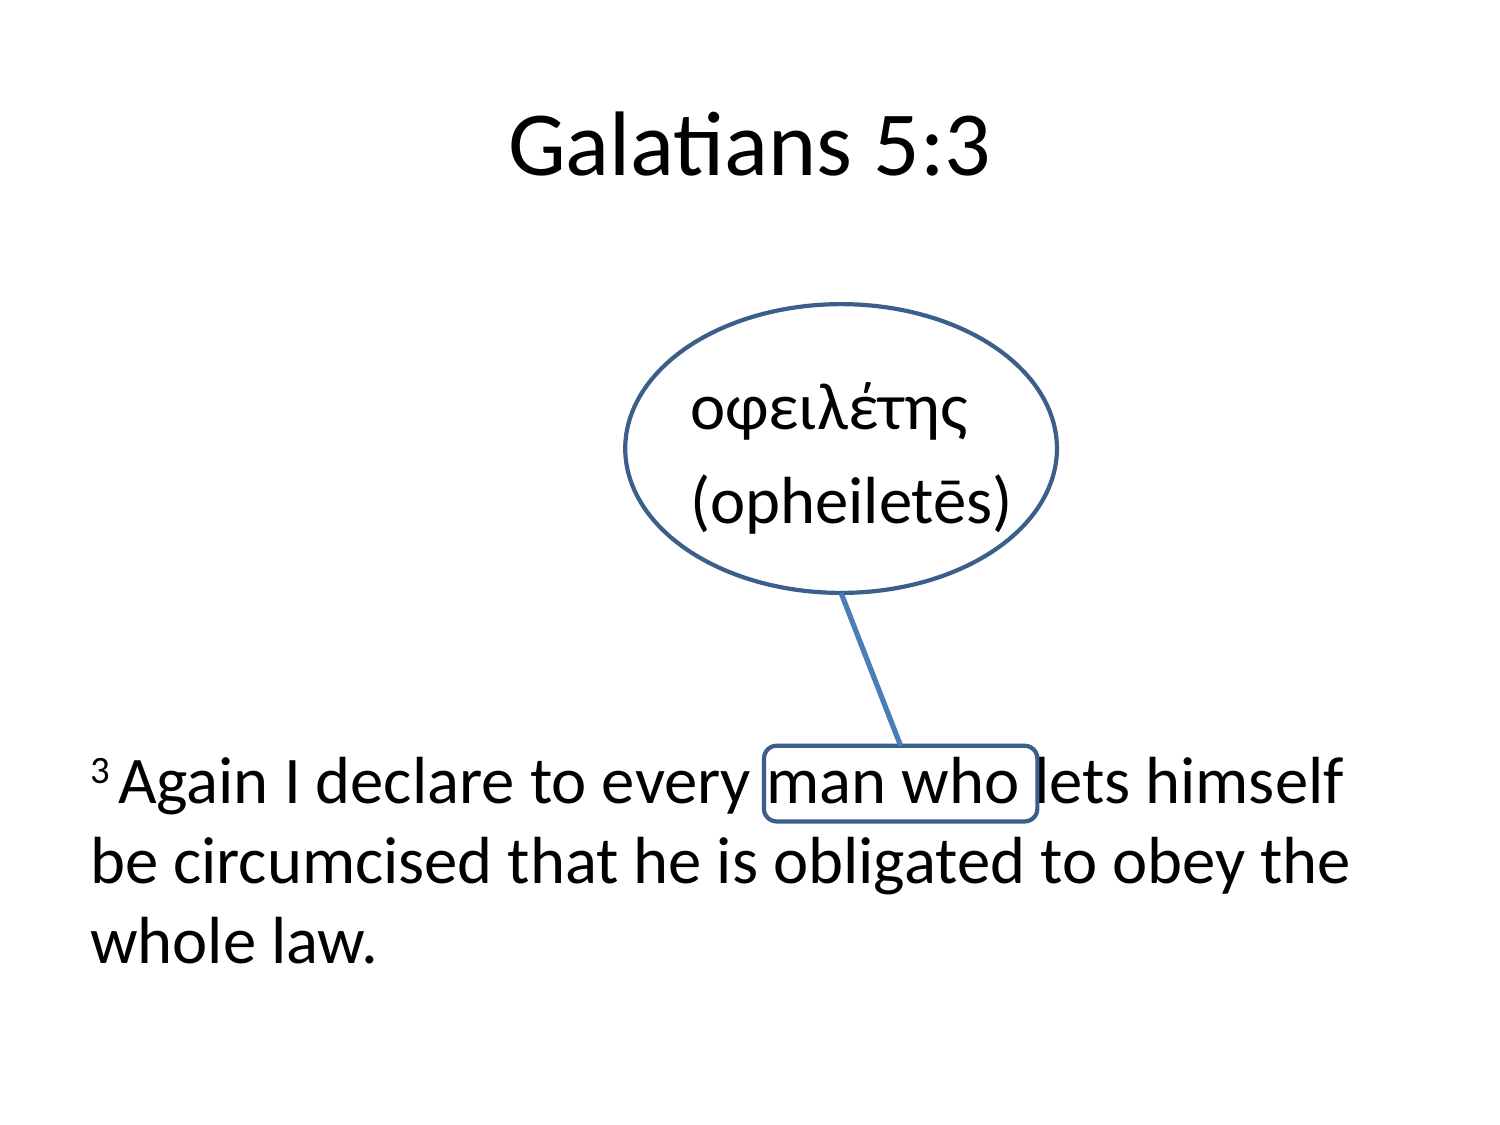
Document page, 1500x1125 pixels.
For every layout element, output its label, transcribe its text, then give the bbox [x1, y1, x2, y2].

text_box [761, 743, 1040, 824]
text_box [840, 592, 901, 746]
text_box [623, 302, 1060, 595]
title Galatians 5:3 [75, 45, 1425, 233]
list οφειλέτης (opheiletēs) 3 Again I declare to every man who lets himself be circumcised that he is obligated to obey the whole law. [75, 262, 1425, 1005]
